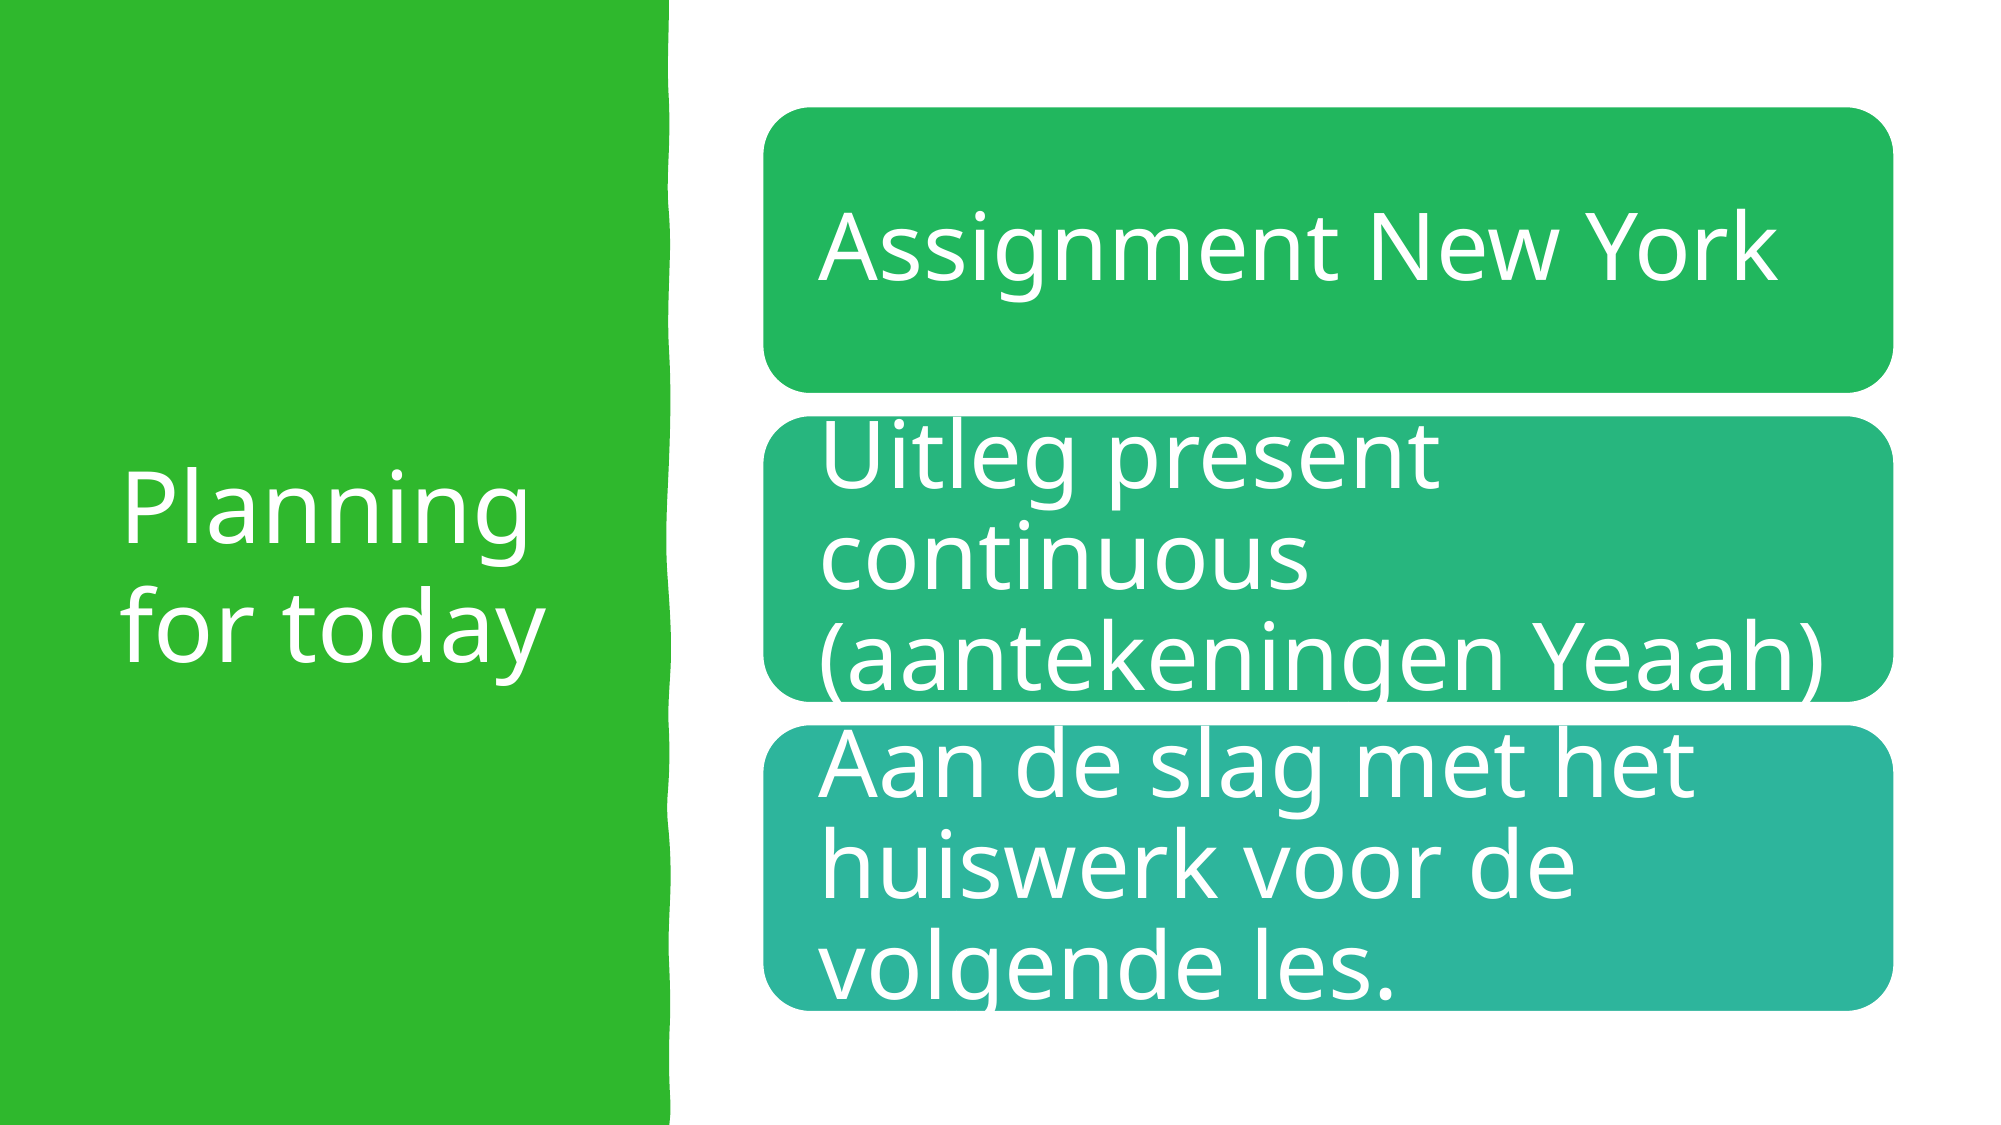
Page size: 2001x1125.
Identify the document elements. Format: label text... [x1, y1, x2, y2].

title Planning for today [104, 105, 614, 1021]
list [762, 105, 1895, 1014]
text_box [0, 0, 673, 1125]
text_box [668, 0, 2000, 1125]
